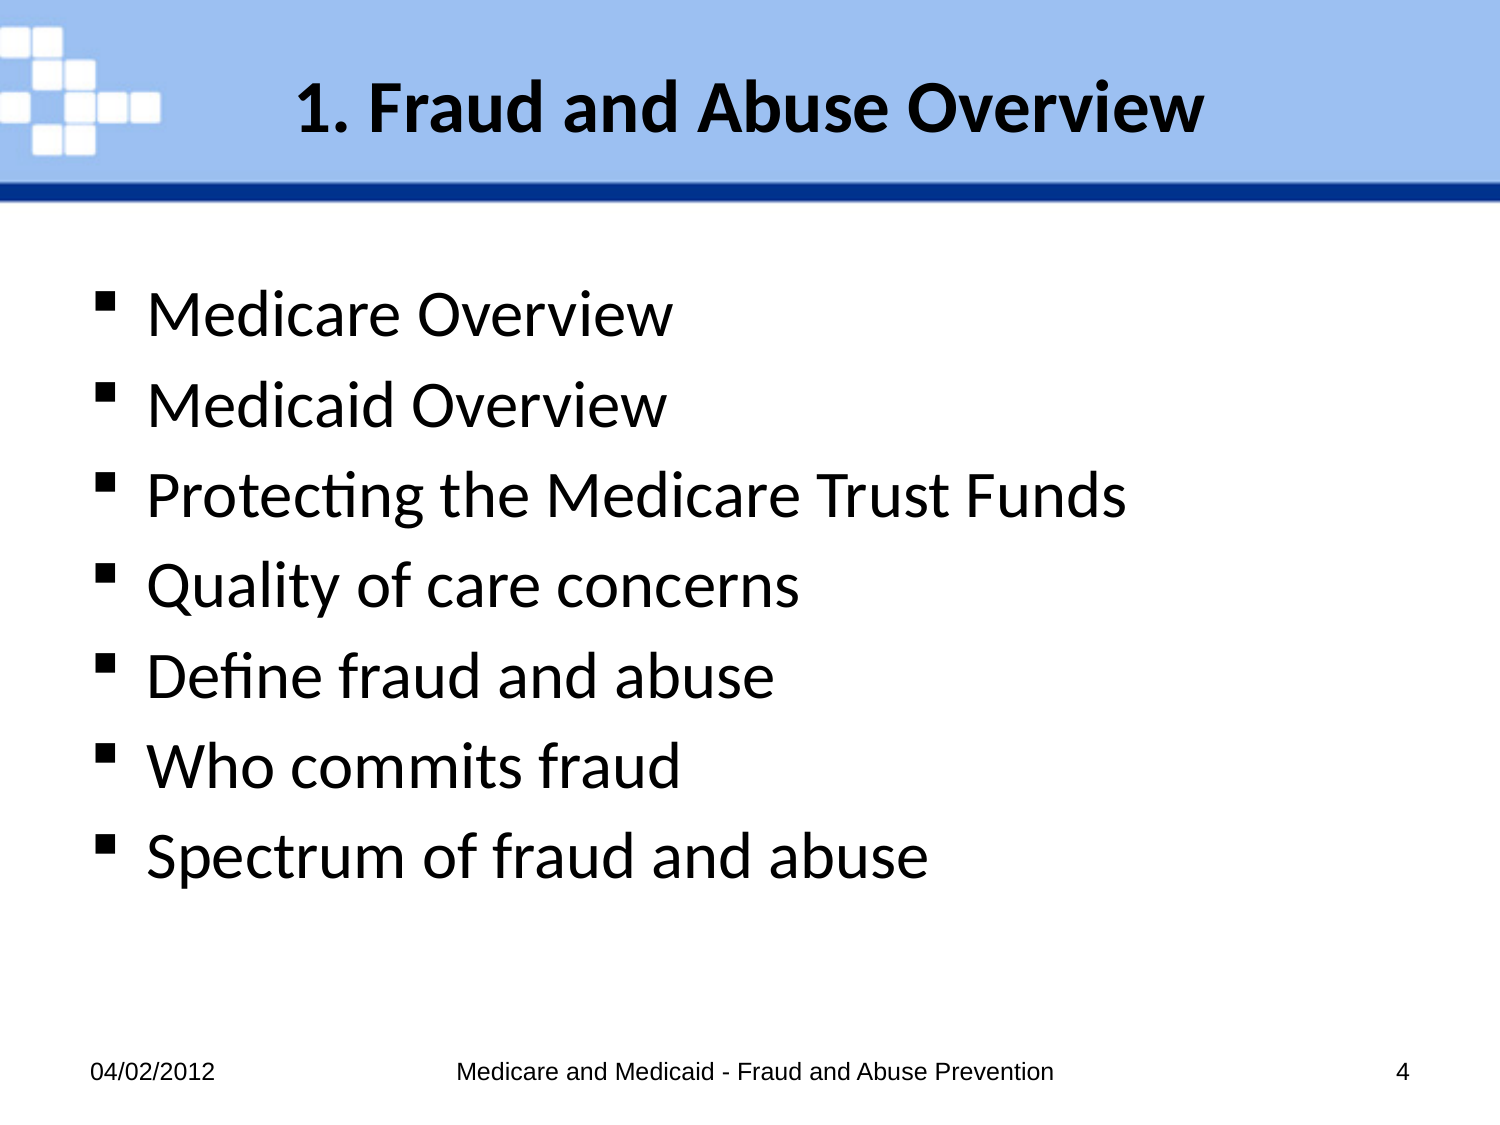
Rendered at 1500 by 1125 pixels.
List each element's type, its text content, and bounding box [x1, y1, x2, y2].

list Medicare Overview Medicaid Overview Protecting the Medicare Trust Funds Quality of care concerns Define fraud and abuse Who commits fraud Spectrum of fraud and abuse [74, 262, 1426, 1006]
slide_number 4 [1074, 1040, 1425, 1100]
title 1. Fraud and Abuse Overview [74, 12, 1426, 193]
picture [0, 0, 1500, 1125]
footer Medicare and Medicaid - Fraud and Abuse Prevention [437, 1040, 1074, 1100]
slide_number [75, 1040, 425, 1100]
